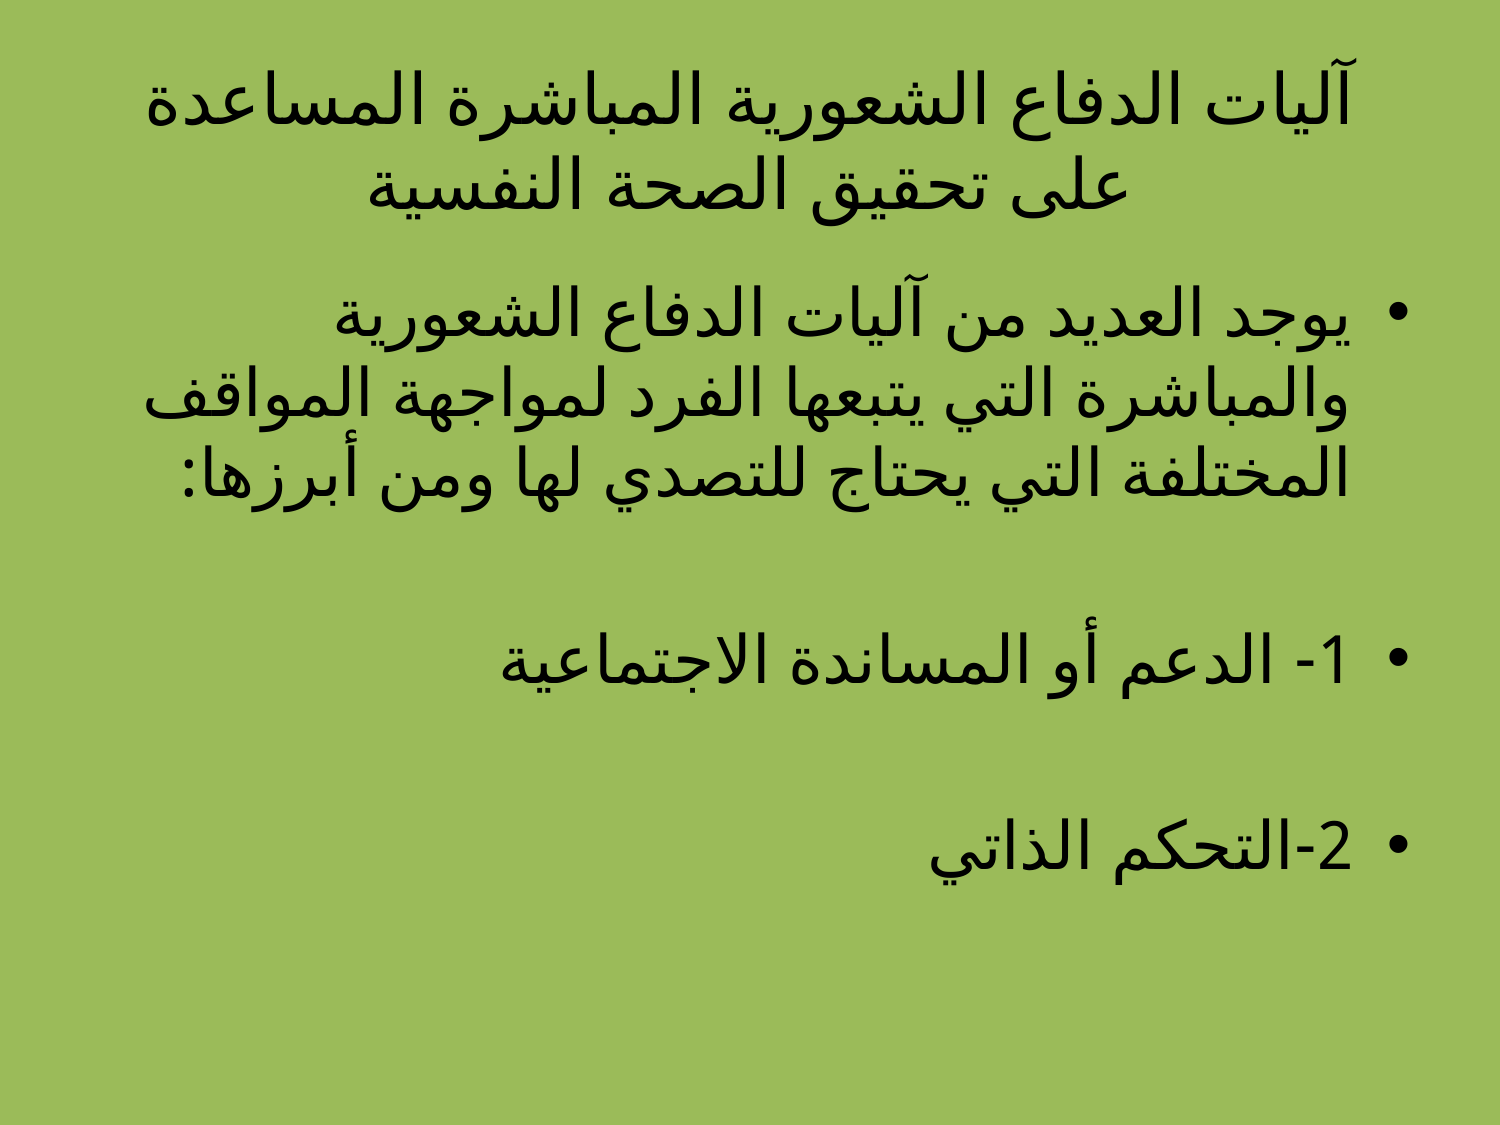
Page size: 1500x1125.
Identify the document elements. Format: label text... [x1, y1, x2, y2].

list يوجد العديد من آليات الدفاع الشعورية والمباشرة التي يتبعها الفرد لمواجهة المواقف المختلفة التي يحتاج للتصدي لها ومن أبرزها: 1- الدعم أو المساندة الاجتماعية 2-التحكم الذاتي [75, 262, 1425, 1005]
title آليات الدفاع الشعورية المباشرة المساعدة على تحقيق الصحة النفسية [75, 45, 1425, 233]
